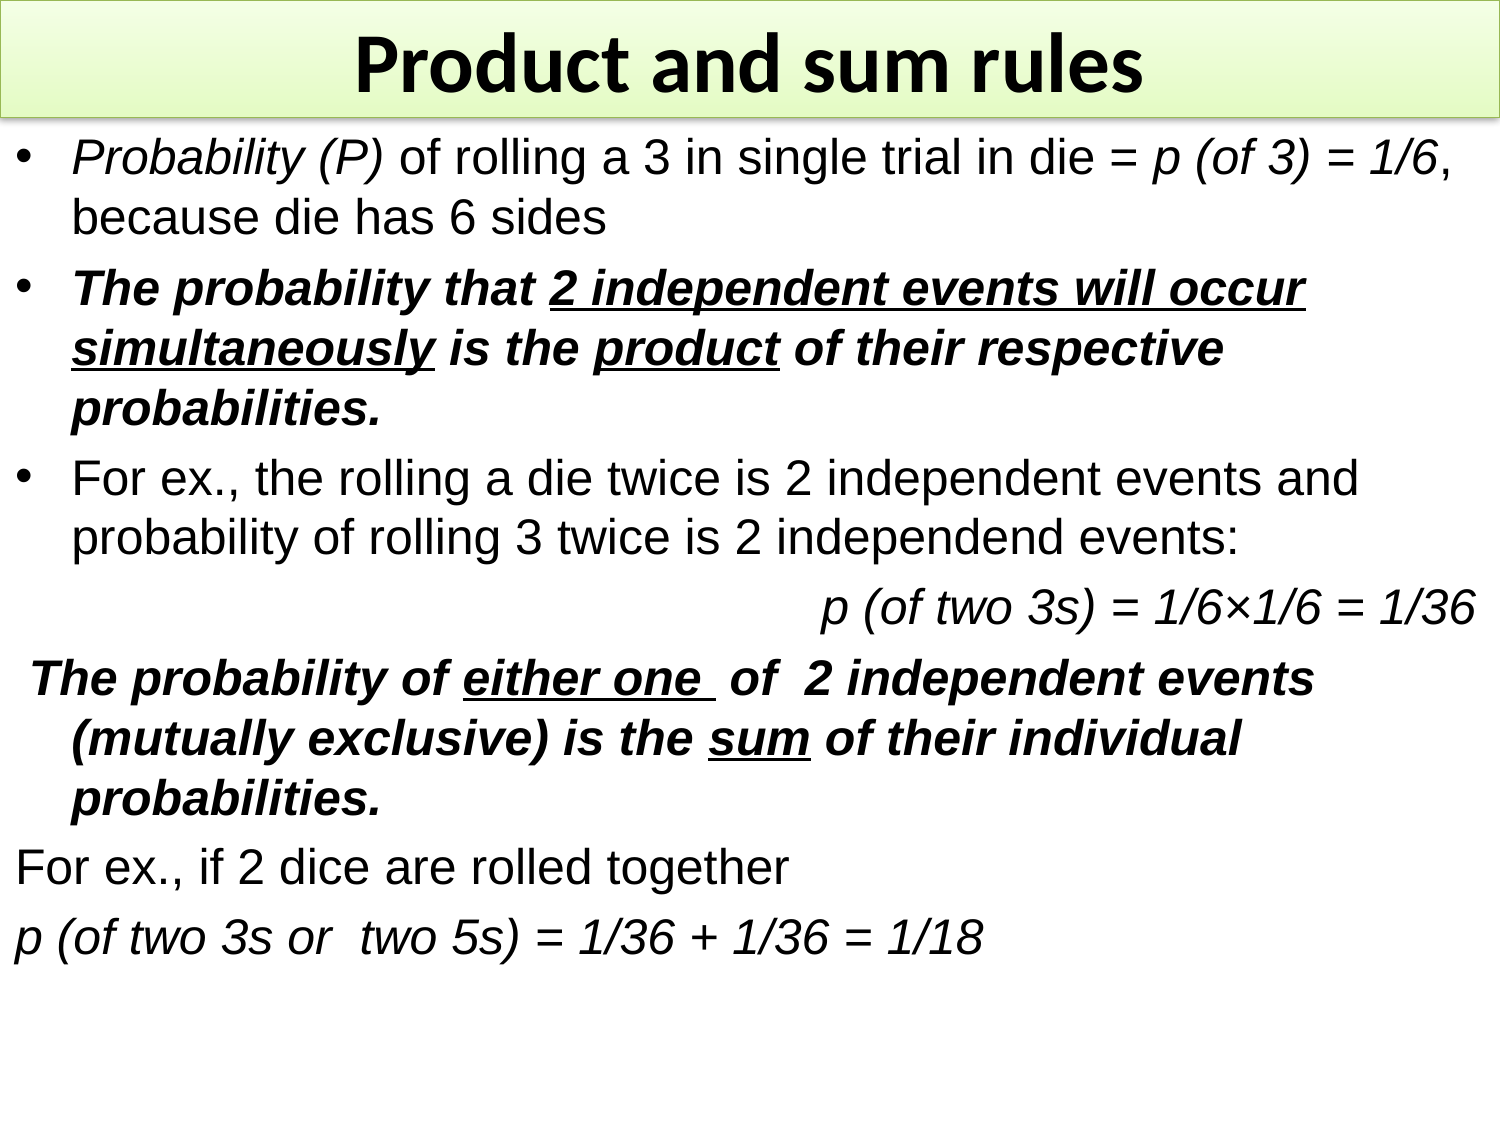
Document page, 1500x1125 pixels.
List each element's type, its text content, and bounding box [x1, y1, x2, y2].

title Product and sum rules [0, 0, 1500, 117]
list Probability (P) of rolling a 3 in single trial in die = p (of 3) = 1/6, because die has 6 sides The probability that 2 independent events will occur simultaneously is the product of their respective probabilities. For ex., the rolling a die twice is 2 independent events and probability of rolling 3 twice is 2 independend events: p (of two 3s) = 1/6×1/6 = 1/36 The probability of either one of 2 independent events (mutually exclusive) is the sum of their individual probabilities. For ex., if 2 dice are rolled together p (of two 3s or two 5s) = 1/36 + 1/36 = 1/18 [0, 117, 1500, 973]
